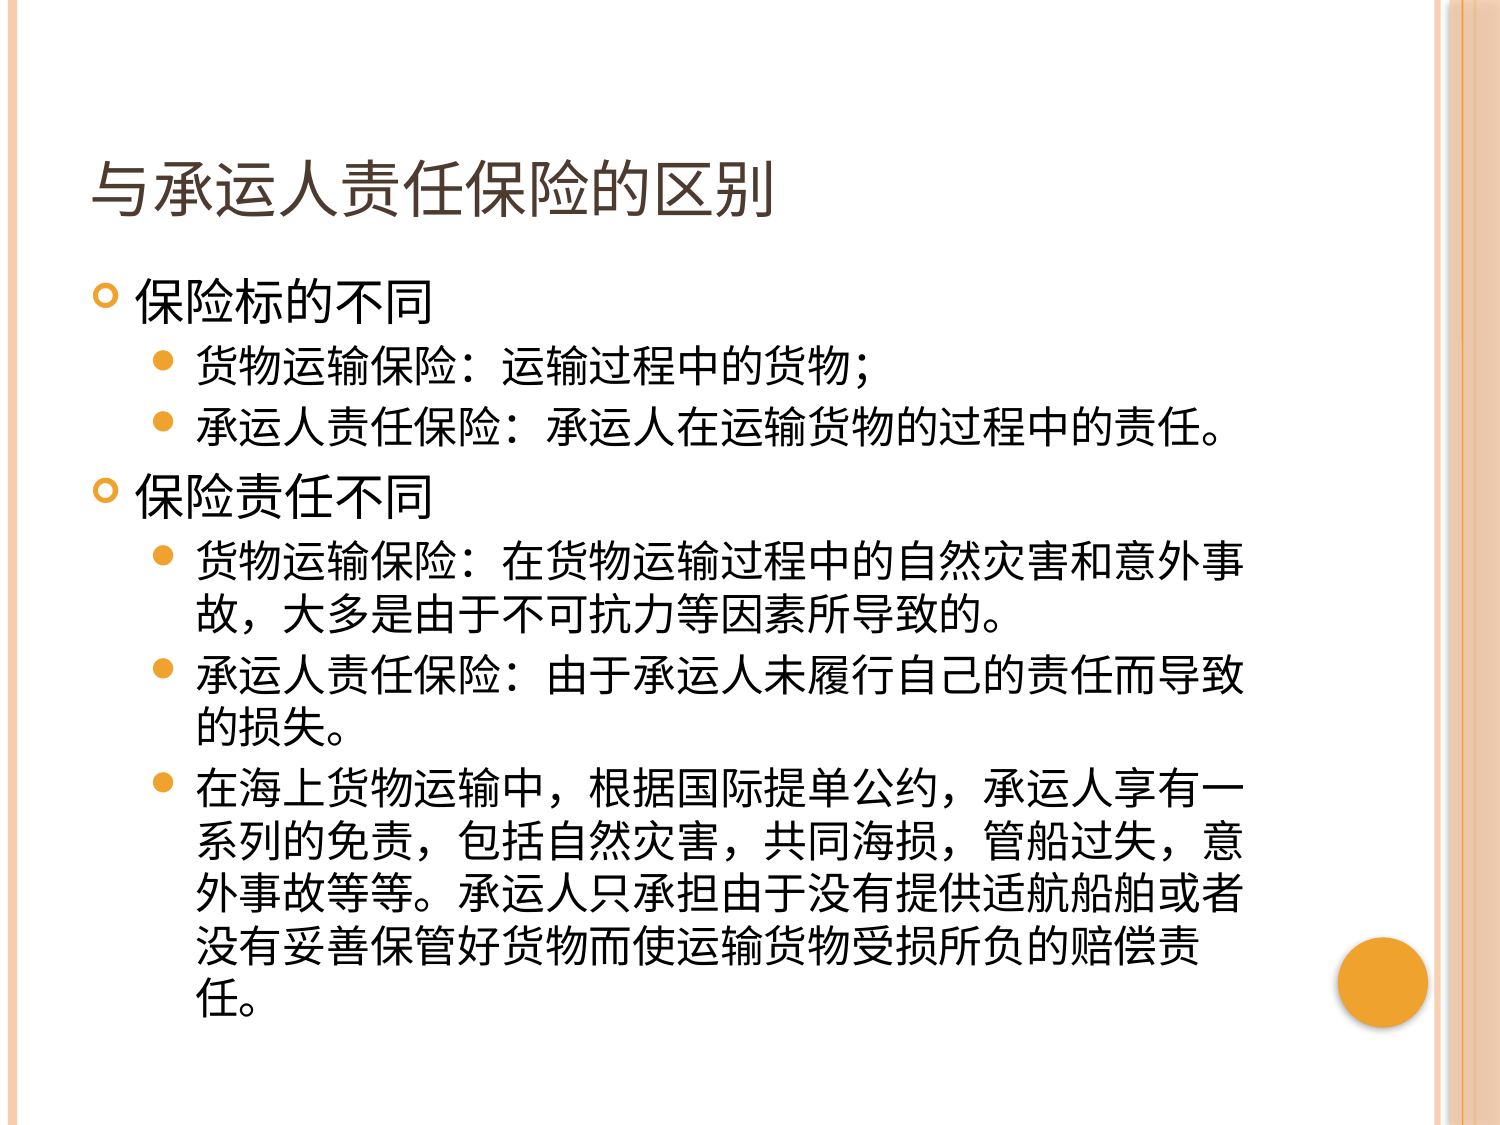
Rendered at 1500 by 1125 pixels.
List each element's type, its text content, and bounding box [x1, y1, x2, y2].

title 与承运人责任保险的区别 [75, 45, 1300, 233]
list 保险标的不同 货物运输保险：运输过程中的货物； 承运人责任保险：承运人在运输货物的过程中的责任。 保险责任不同 货物运输保险：在货物运输过程中的自然灾害和意外事故，大多是由于不可抗力等因素所导致的。 承运人责任保险：由于承运人未履行自己的责任而导致的损失。 在海上货物运输中，根据国际提单公约，承运人享有一系列的免责，包括自然灾害，共同海损，管船过失，意外事故等等。承运人只承担由于没有提供适航船舶或者没有妥善保管好货物而使运输货物受损所负的赔偿责任。 [74, 262, 1301, 1063]
